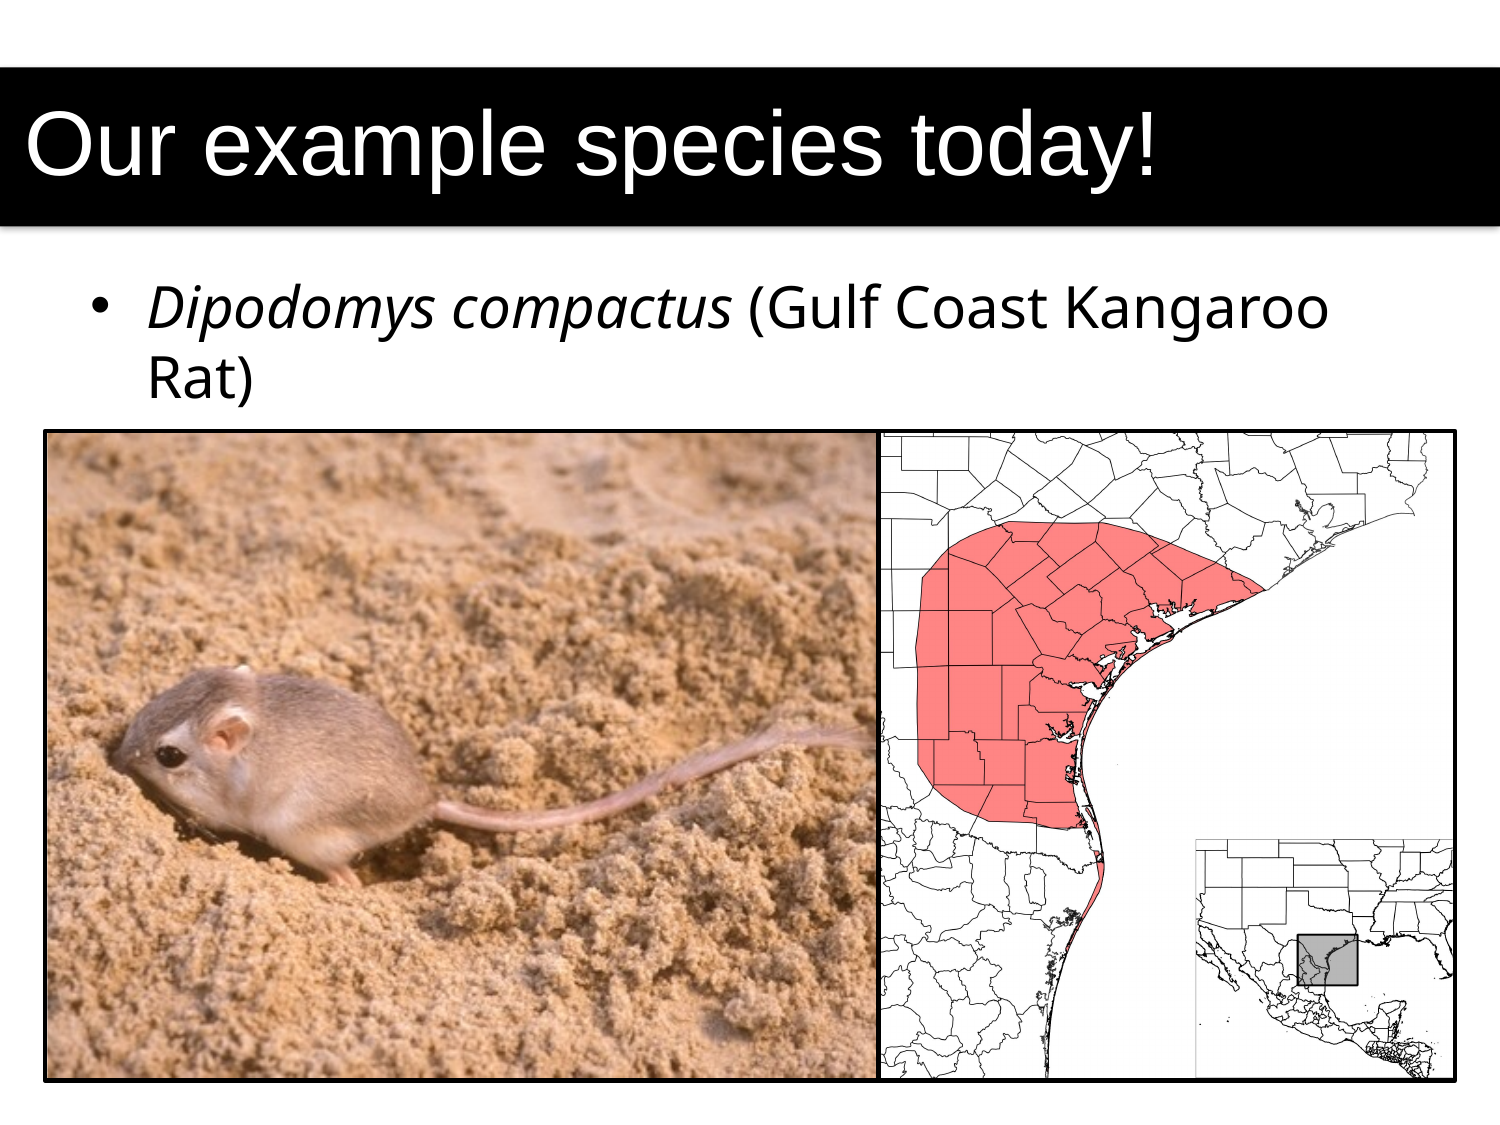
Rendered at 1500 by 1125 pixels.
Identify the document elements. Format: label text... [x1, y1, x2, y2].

text_box Our example species today! [9, 45, 1500, 233]
text_box [0, 67, 9, 227]
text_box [47, 433, 1453, 1079]
list Dipodomys compactus (Gulf Coast Kangaroo Rat) [75, 262, 1425, 429]
